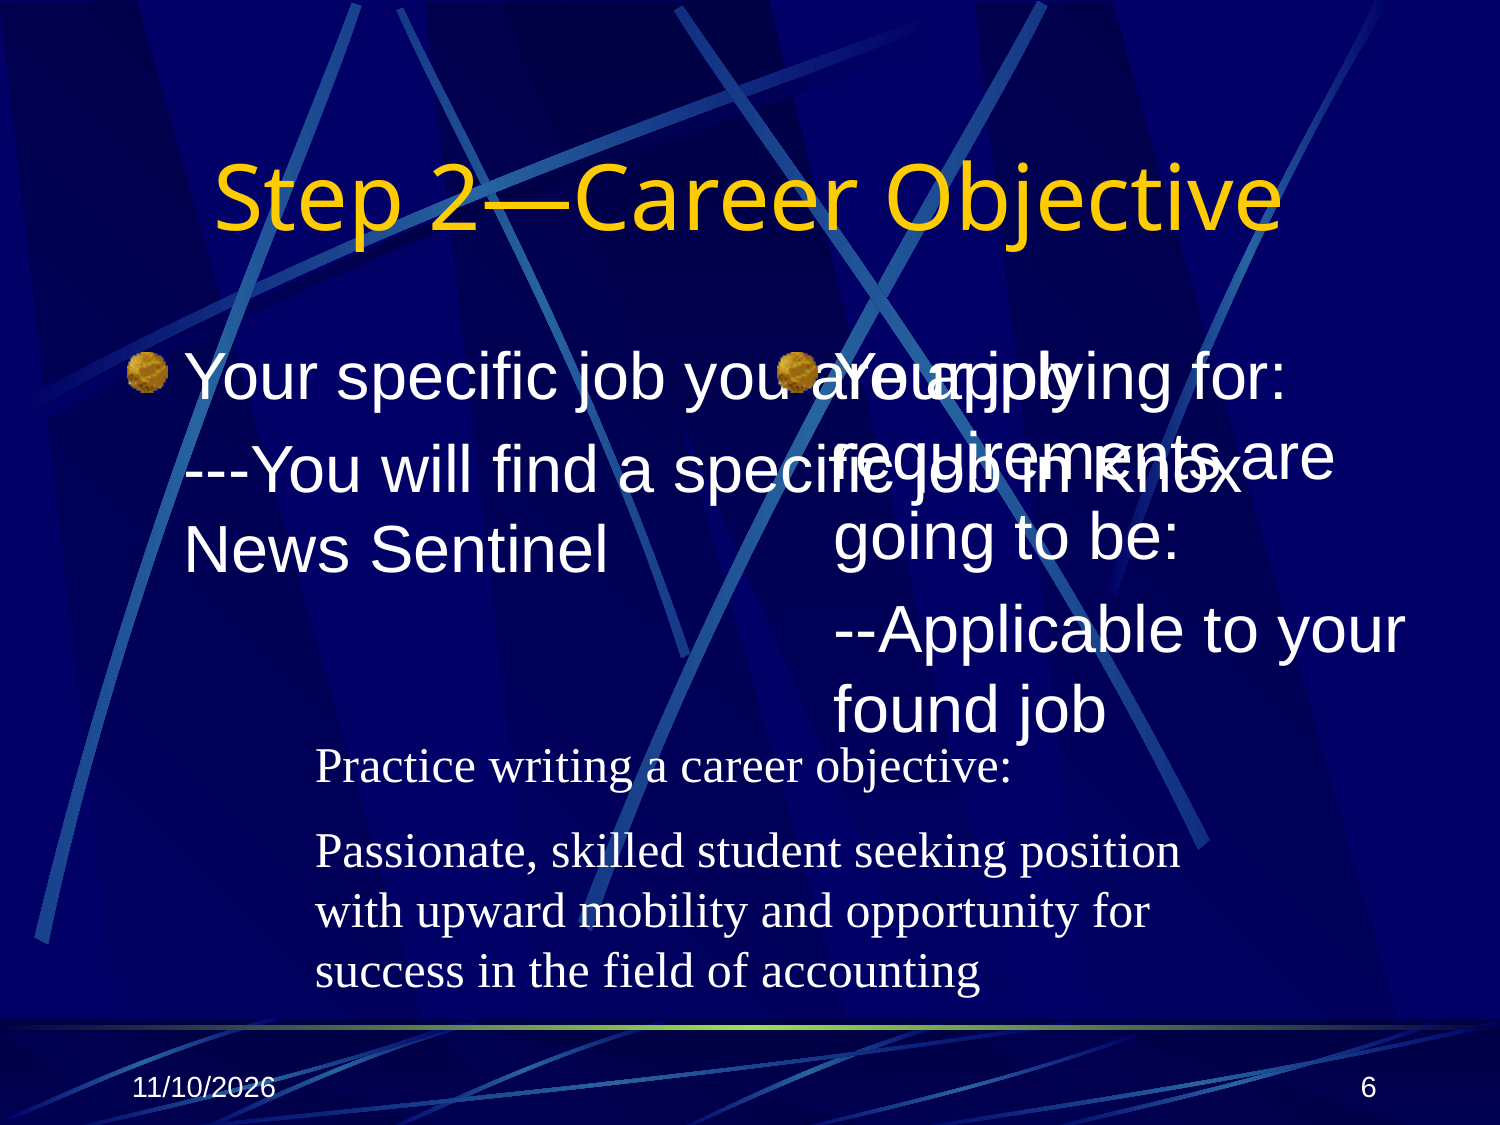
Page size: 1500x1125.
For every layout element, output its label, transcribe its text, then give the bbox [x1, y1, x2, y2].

slide_number 6 [1079, 1035, 1393, 1111]
picture [127, 352, 168, 393]
text_box Practice writing a career objective: Passionate, skilled student seeking position with upward mobility and opportunity for success in the field of accounting [299, 725, 1200, 1005]
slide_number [116, 1035, 430, 1111]
title Step 2—Career Objective [112, 76, 1388, 312]
list Your specific job you are applying for: ---You will find a specific job in Knox News Sentinel [112, 324, 762, 1001]
picture [777, 352, 818, 393]
list Your job requirements are going to be: --Applicable to your found job [762, 324, 1451, 1001]
